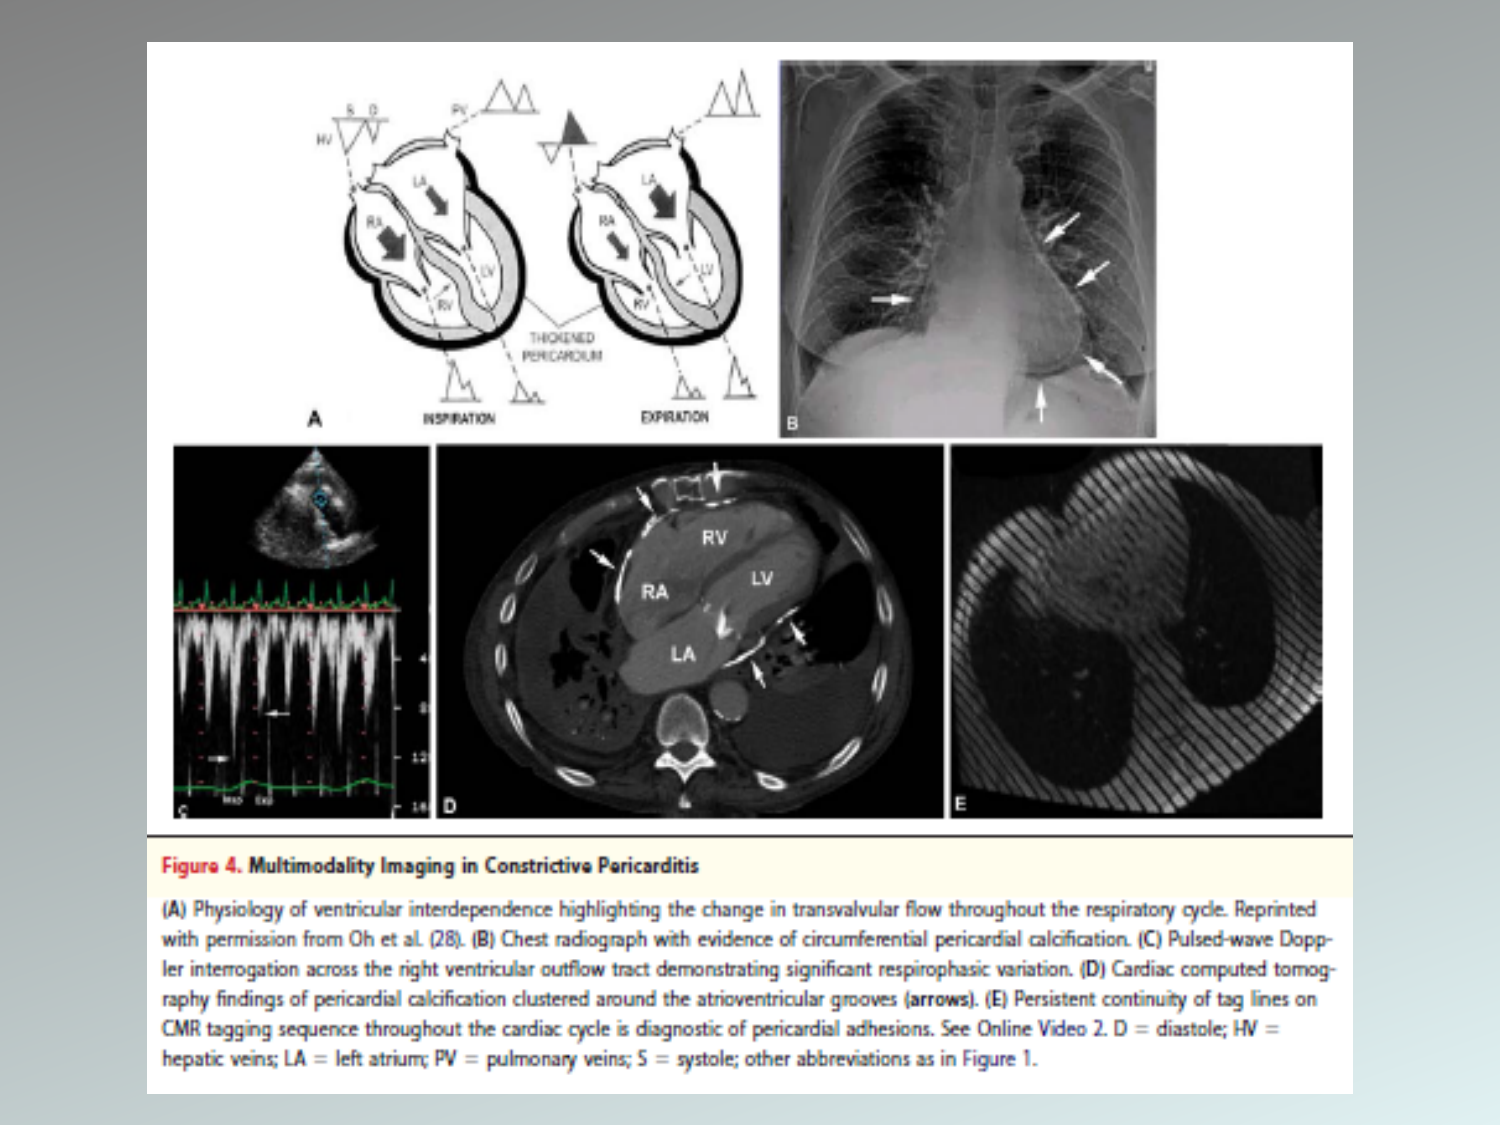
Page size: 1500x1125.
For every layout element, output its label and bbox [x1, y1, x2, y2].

list [147, 42, 1353, 1095]
